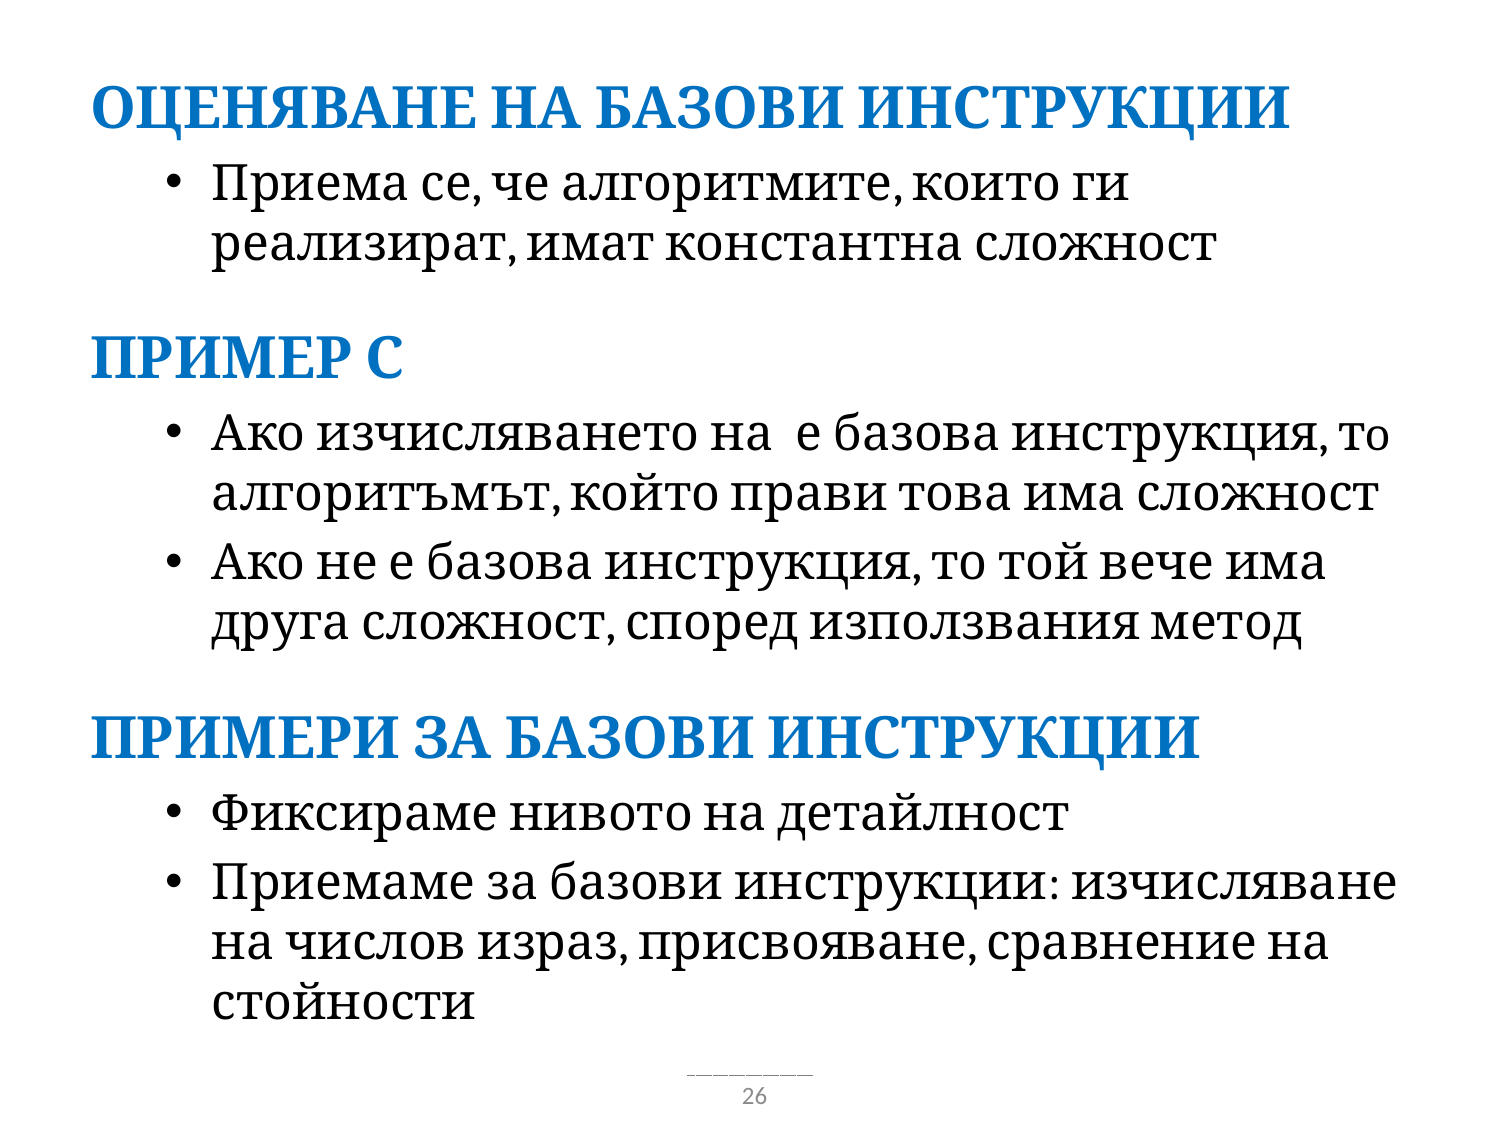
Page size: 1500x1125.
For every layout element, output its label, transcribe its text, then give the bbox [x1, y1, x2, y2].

slide_number 26 [579, 1065, 930, 1125]
